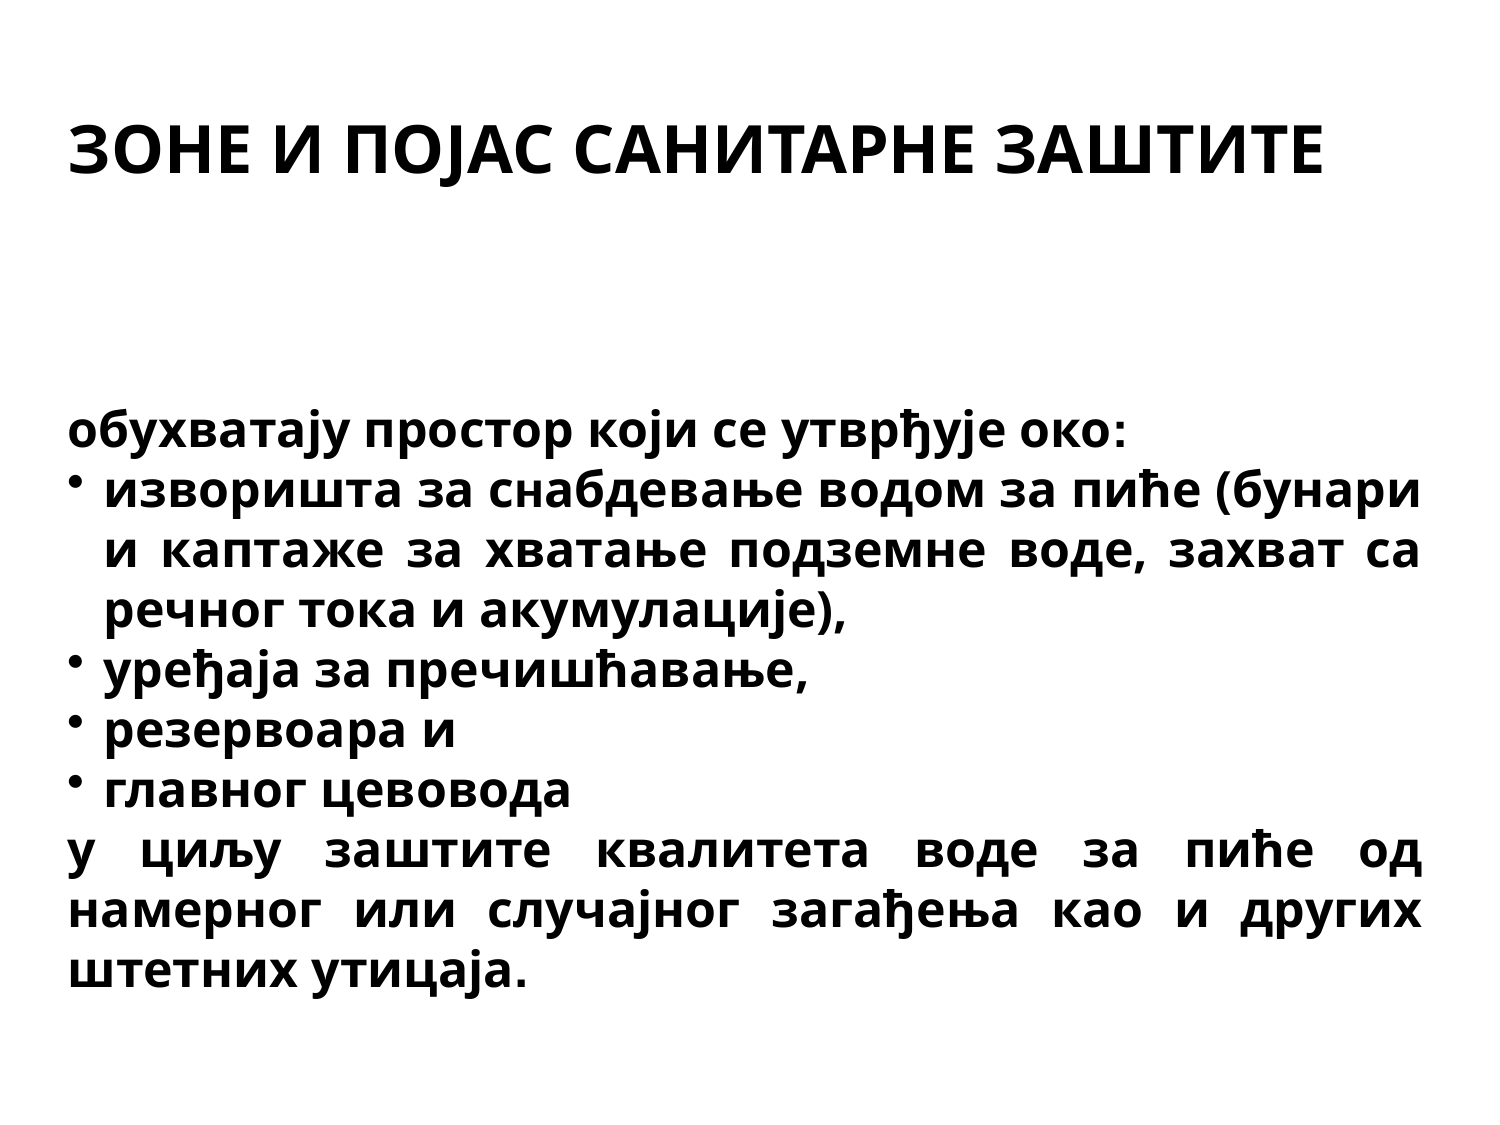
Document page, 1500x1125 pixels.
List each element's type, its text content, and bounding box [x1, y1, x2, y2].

text_box ЗОНЕ И ПОЈАС САНИТАРНЕ ЗАШТИТЕ [53, 99, 1500, 195]
text_box обухватају простор који се утврђује око: изворишта за снабдевање водом за пиће (бунари и каптаже за хватање подземне воде, захват са речног тока и акумулације), уређаја за пречишћавање, резервоара и главног цевовода у циљу заштите квалитета воде за пиће од намерног или случајног загађења као и других штетних утицаја. [53, 390, 1438, 1006]
